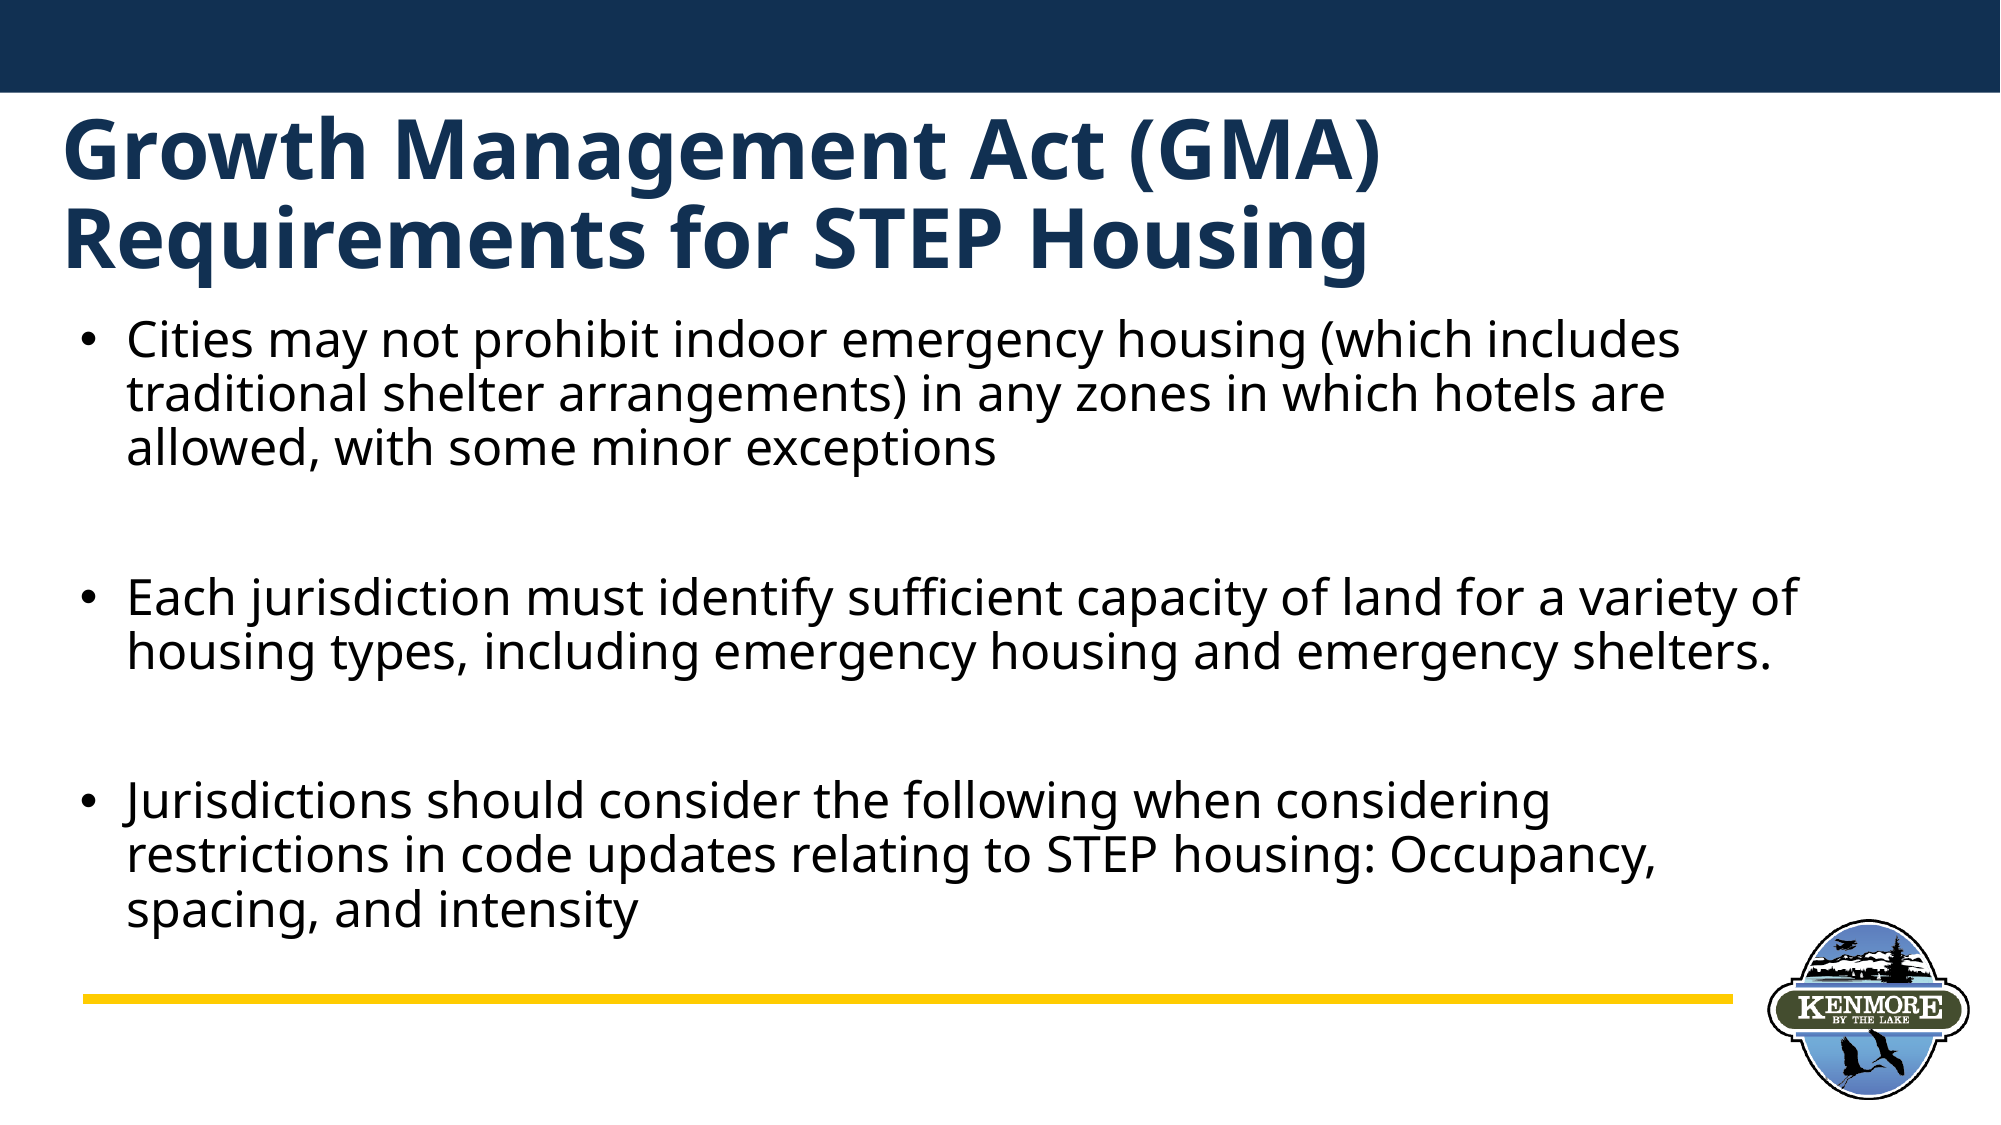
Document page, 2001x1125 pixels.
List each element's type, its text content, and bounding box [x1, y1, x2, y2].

subtitle Cities may not prohibit indoor emergency housing (which includes traditional shelter arrangements) in any zones in which hotels are allowed, with some minor exceptions Each jurisdiction must identify sufficient capacity of land for a variety of housing types, including emergency housing and emergency shelters. Jurisdictions should consider the following when considering restrictions in code updates relating to STEP housing: Occupancy, spacing, and intensity [64, 307, 1833, 970]
text_box [0, 0, 2000, 94]
slide_number 14 [1412, 1042, 1863, 1103]
picture [1767, 919, 1970, 1100]
title Growth Management Act (GMA) Requirements for STEP Housing [46, 94, 1940, 295]
